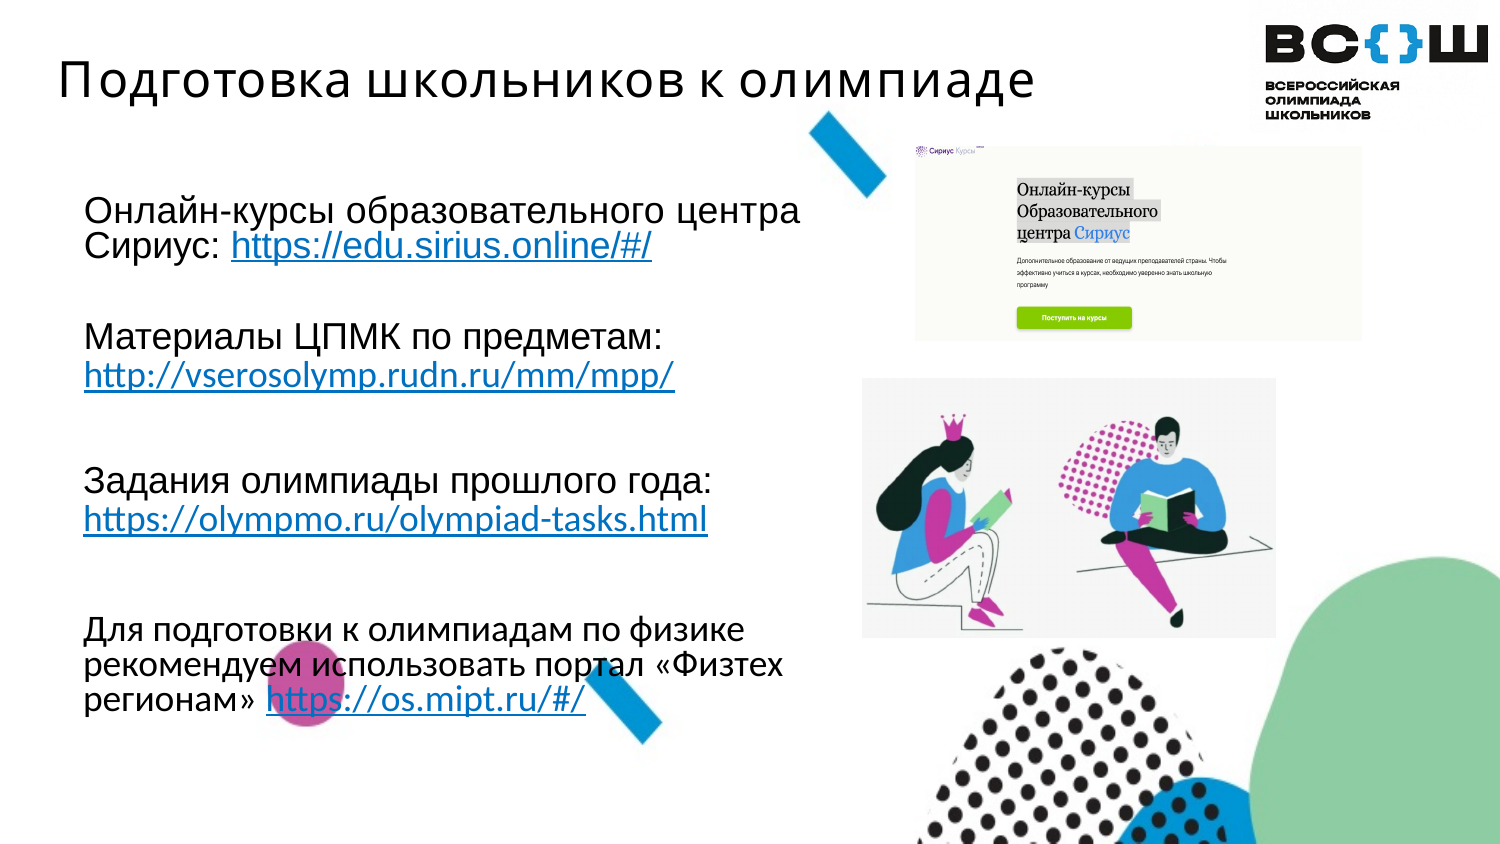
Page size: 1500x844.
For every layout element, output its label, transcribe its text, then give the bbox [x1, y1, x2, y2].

text_box Задания олимпиады прошлого года: https://olympmo.ru/olympiad-tasks.html [81, 463, 797, 540]
picture [0, 0, 1500, 844]
title Подготовка школьников к олимпиаде [55, 45, 1163, 189]
picture [1152, 815, 1167, 826]
text_box Для подготовки к олимпиадам по физике рекомендуем использовать портал «Физтех регионам» https://os.mipt.ru/#/ [81, 610, 797, 719]
picture [1164, 834, 1179, 844]
text_box Онлайн-курсы образовательного центра Сириус: https://edu.sirius.online/#/ [81, 192, 910, 266]
picture [1204, 804, 1219, 820]
picture [1131, 829, 1146, 844]
text_box Материалы ЦПМК по предметам: http://vserosolymp.rudn.ru/mm/mpp/ [81, 319, 798, 434]
picture [1217, 828, 1225, 840]
picture [1184, 821, 1199, 833]
picture [1172, 798, 1187, 814]
